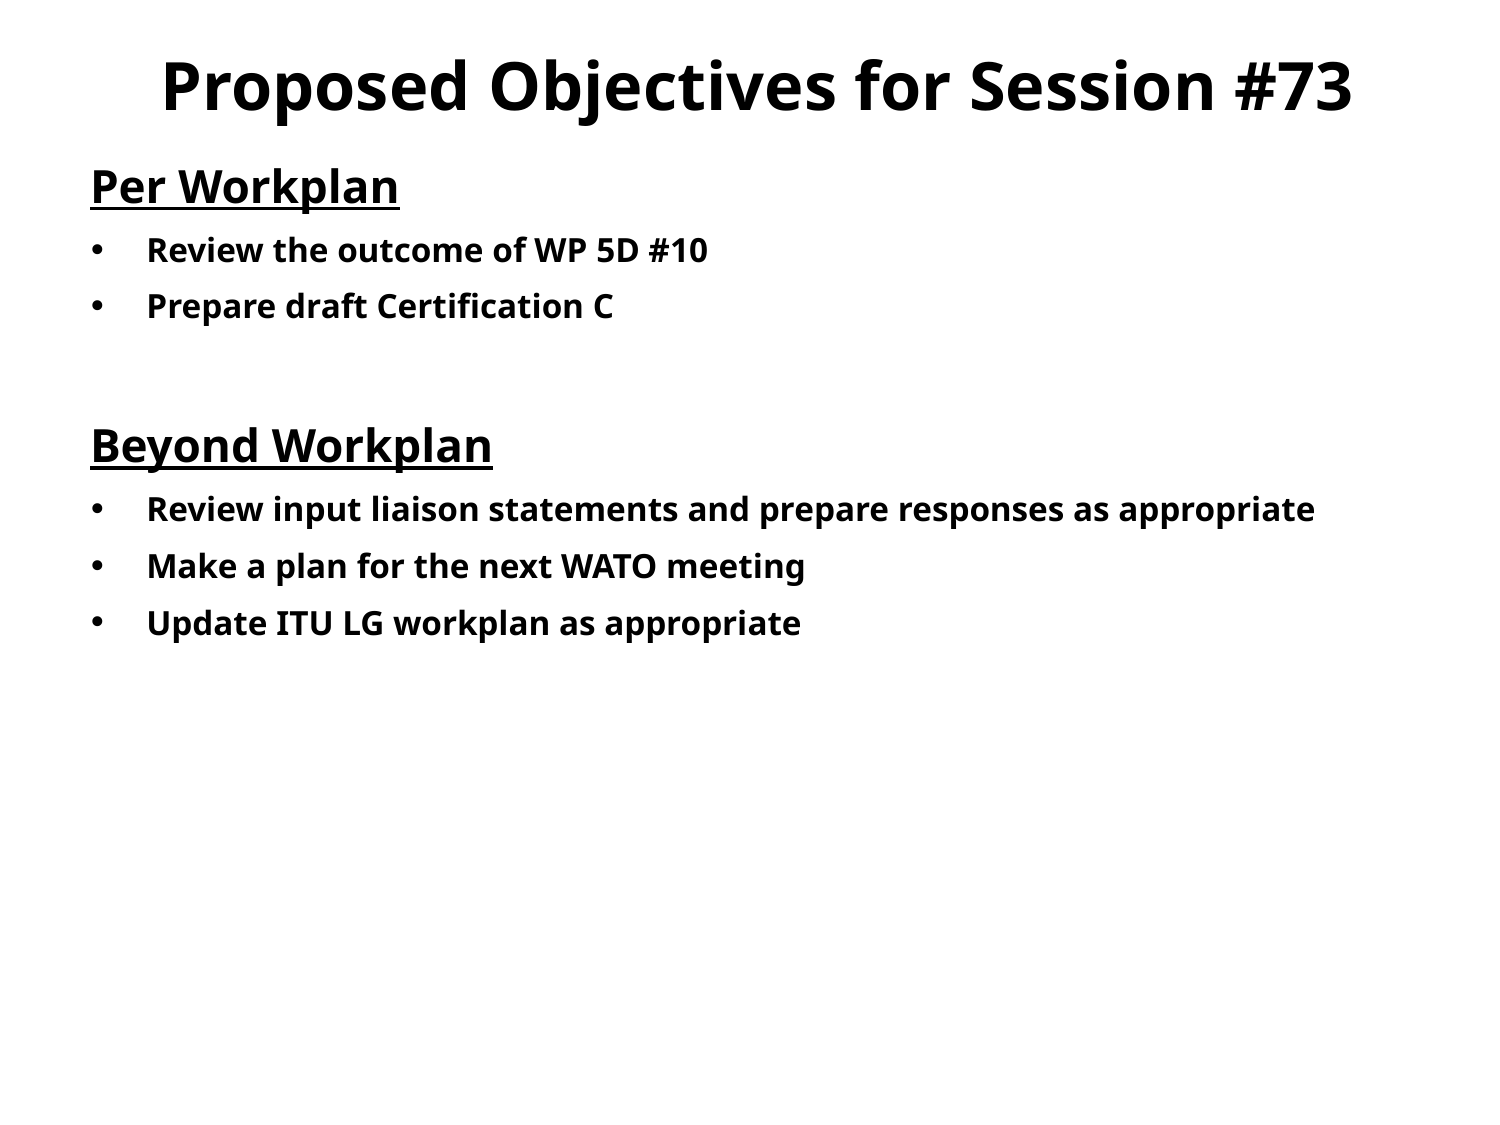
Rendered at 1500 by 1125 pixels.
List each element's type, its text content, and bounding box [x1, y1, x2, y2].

title Proposed Objectives for Session #73 [75, 36, 1425, 149]
list Per Workplan Review the outcome of WP 5D #10 Prepare draft Certification C Beyond Workplan Review input liaison statements and prepare responses as appropriate Make a plan for the next WATO meeting Update ITU LG workplan as appropriate [75, 149, 1425, 1063]
